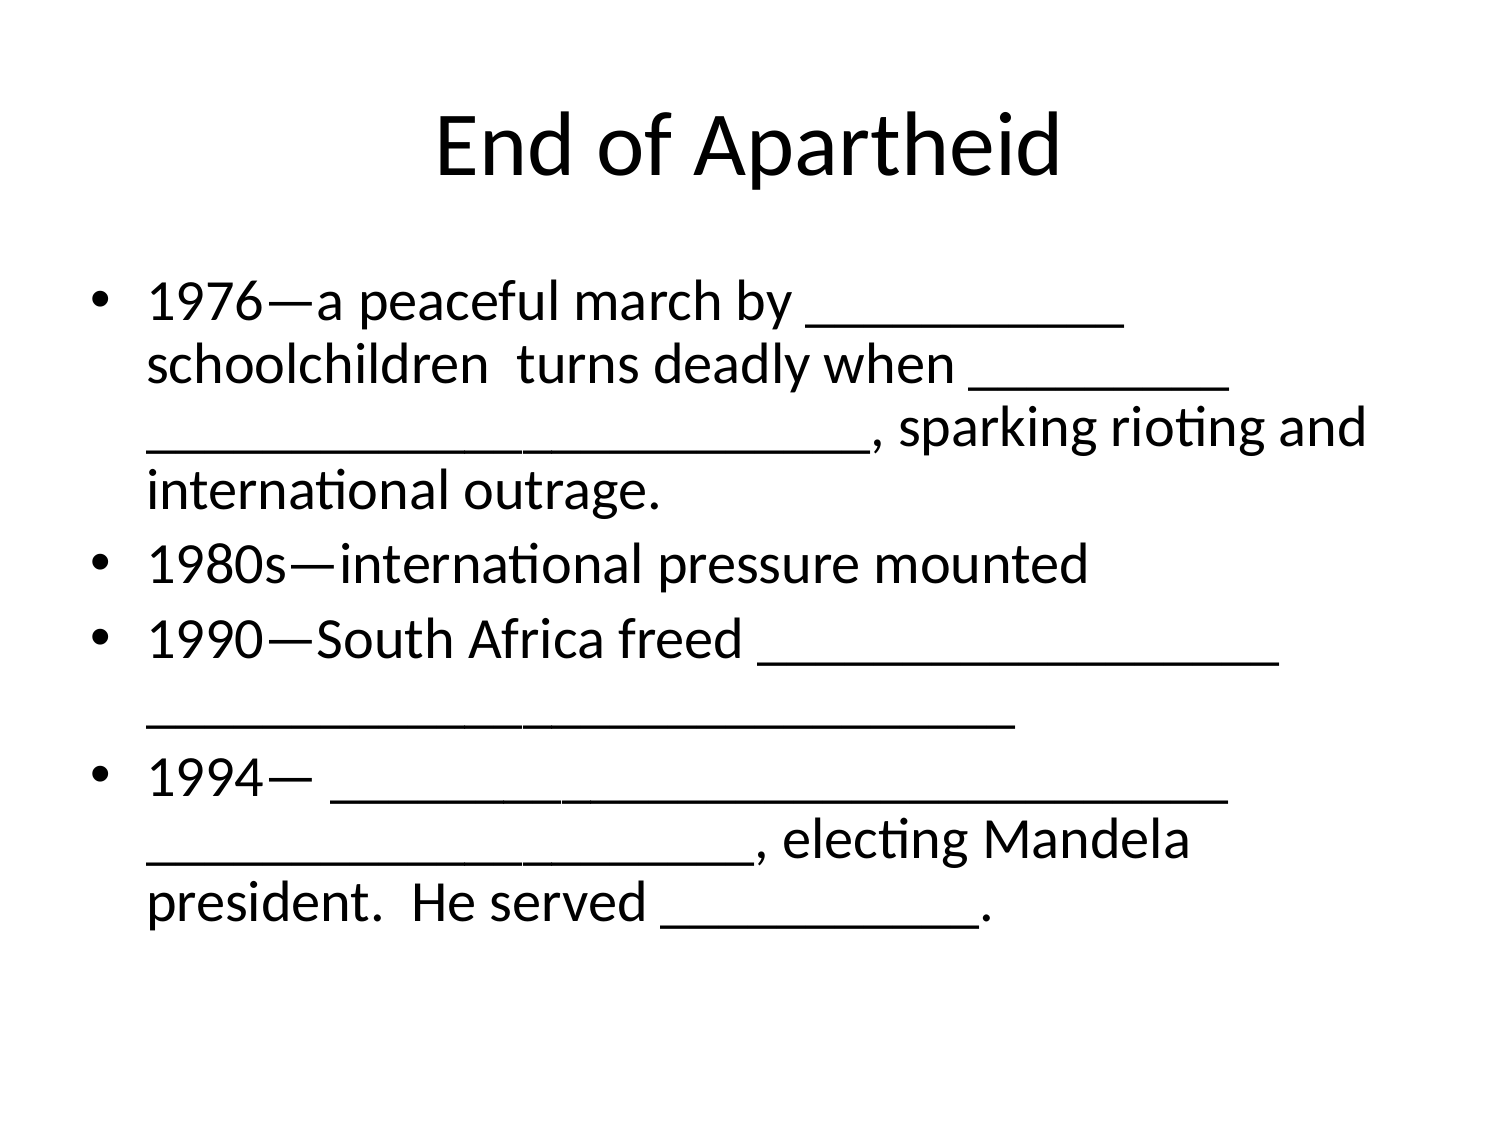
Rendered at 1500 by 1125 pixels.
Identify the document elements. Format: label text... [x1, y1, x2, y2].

list 1976—a peaceful march by ___________ schoolchildren turns deadly when _________ _________________________, sparking rioting and international outrage. 1980s—international pressure mounted 1990—South Africa freed __________________ ______________________________ 1994— _______________________________ _____________________, electing Mandela president. He served ___________. [75, 262, 1425, 1005]
title End of Apartheid [75, 45, 1425, 233]
